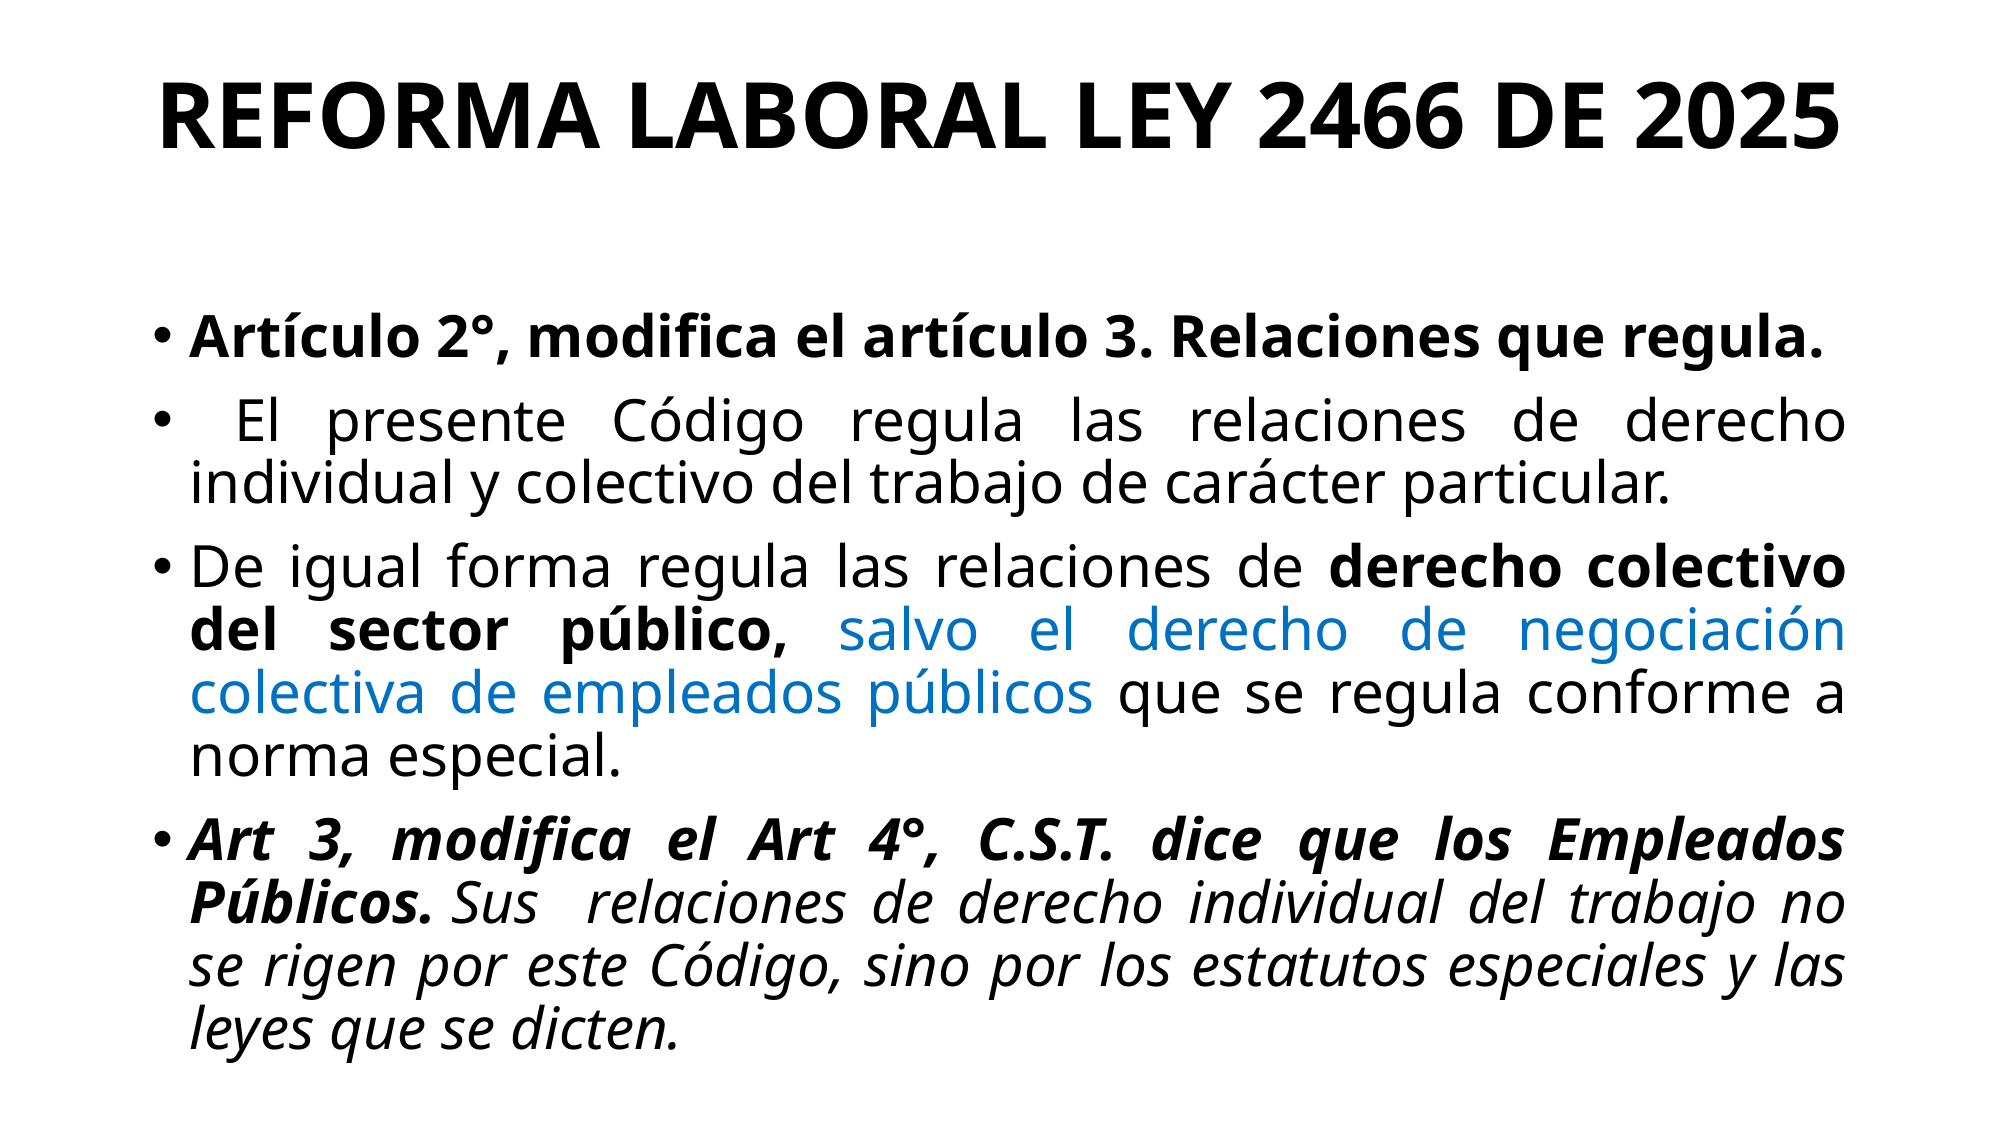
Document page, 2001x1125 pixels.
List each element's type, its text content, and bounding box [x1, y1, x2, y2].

title REFORMA LABORAL LEY 2466 DE 2025 [137, 59, 1863, 278]
list Artículo 2°, modifica el artículo 3. Relaciones que regula. El presente Código regula las relaciones de derecho individual y colectivo del trabajo de carácter particular. De igual forma regula las relaciones de derecho colectivo del sector público, salvo el derecho de negociación colectiva de empleados públicos que se regula conforme a norma especial. Art 3, modifica el Art 4°, C.S.T. dice que los Empleados Públicos. Sus relaciones de derecho individual del trabajo no se rigen por este Código, sino por los estatutos especiales y las leyes que se dicten. [137, 299, 1863, 1014]
